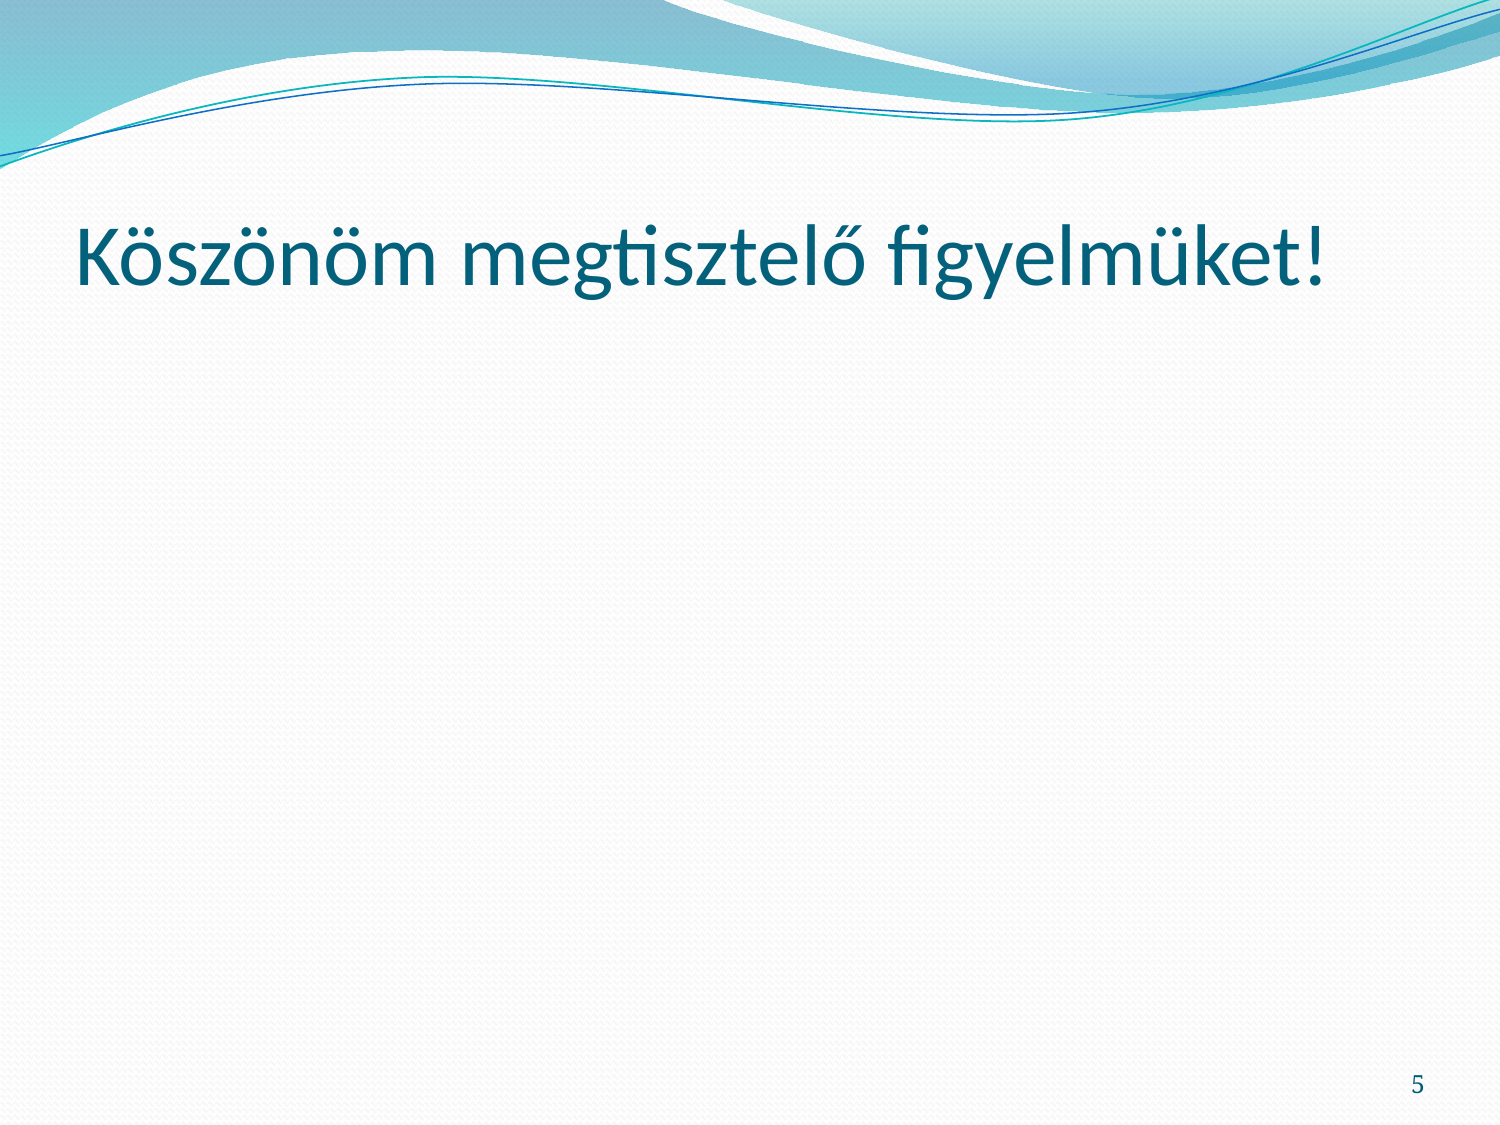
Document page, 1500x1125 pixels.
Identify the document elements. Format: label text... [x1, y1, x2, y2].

slide_number 5 [1299, 1042, 1425, 1103]
title Köszönöm megtisztelő figyelmüket! [75, 115, 1438, 303]
